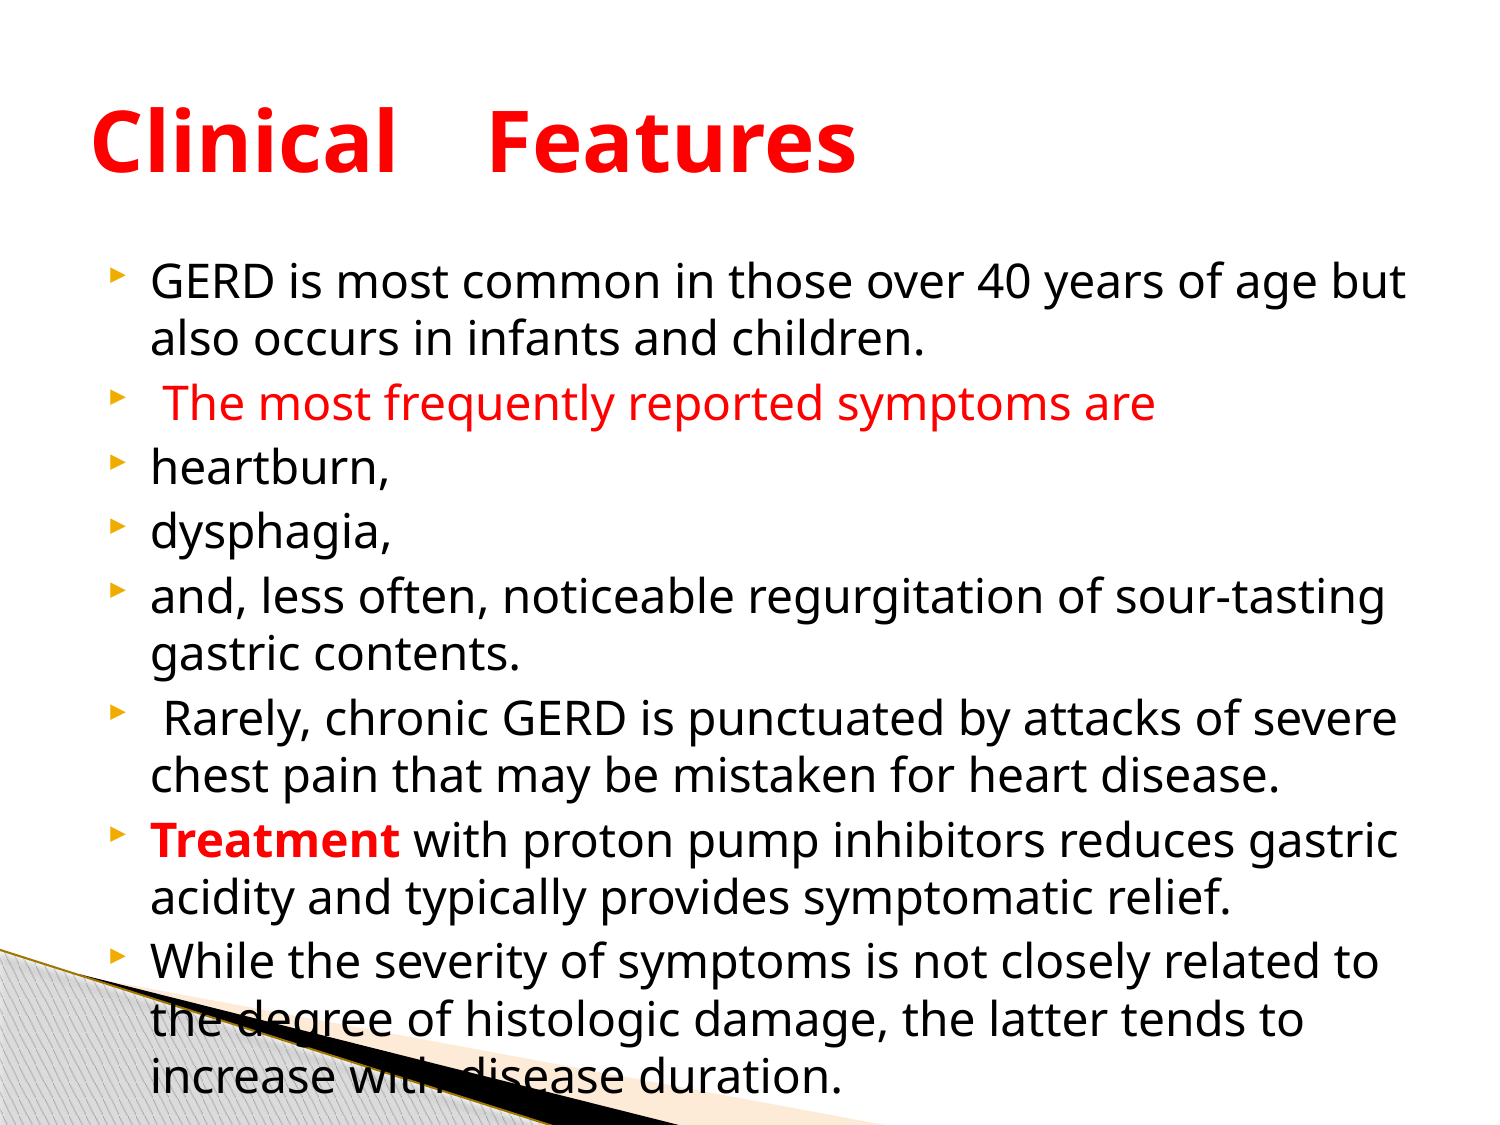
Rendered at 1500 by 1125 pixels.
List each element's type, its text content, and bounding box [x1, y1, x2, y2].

list GERD is most common in those over 40 years of age but also occurs in infants and children. The most frequently reported symptoms are heartburn, dysphagia, and, less often, noticeable regurgitation of sour-tasting gastric contents. Rarely, chronic GERD is punctuated by attacks of severe chest pain that may be mistaken for heart disease. Treatment with proton pump inhibitors reduces gastric acidity and typically provides symptomatic relief. While the severity of symptoms is not closely related to the degree of histologic damage, the latter tends to increase with disease duration. [75, 243, 1425, 1125]
title Clinical Features [75, 45, 1425, 233]
